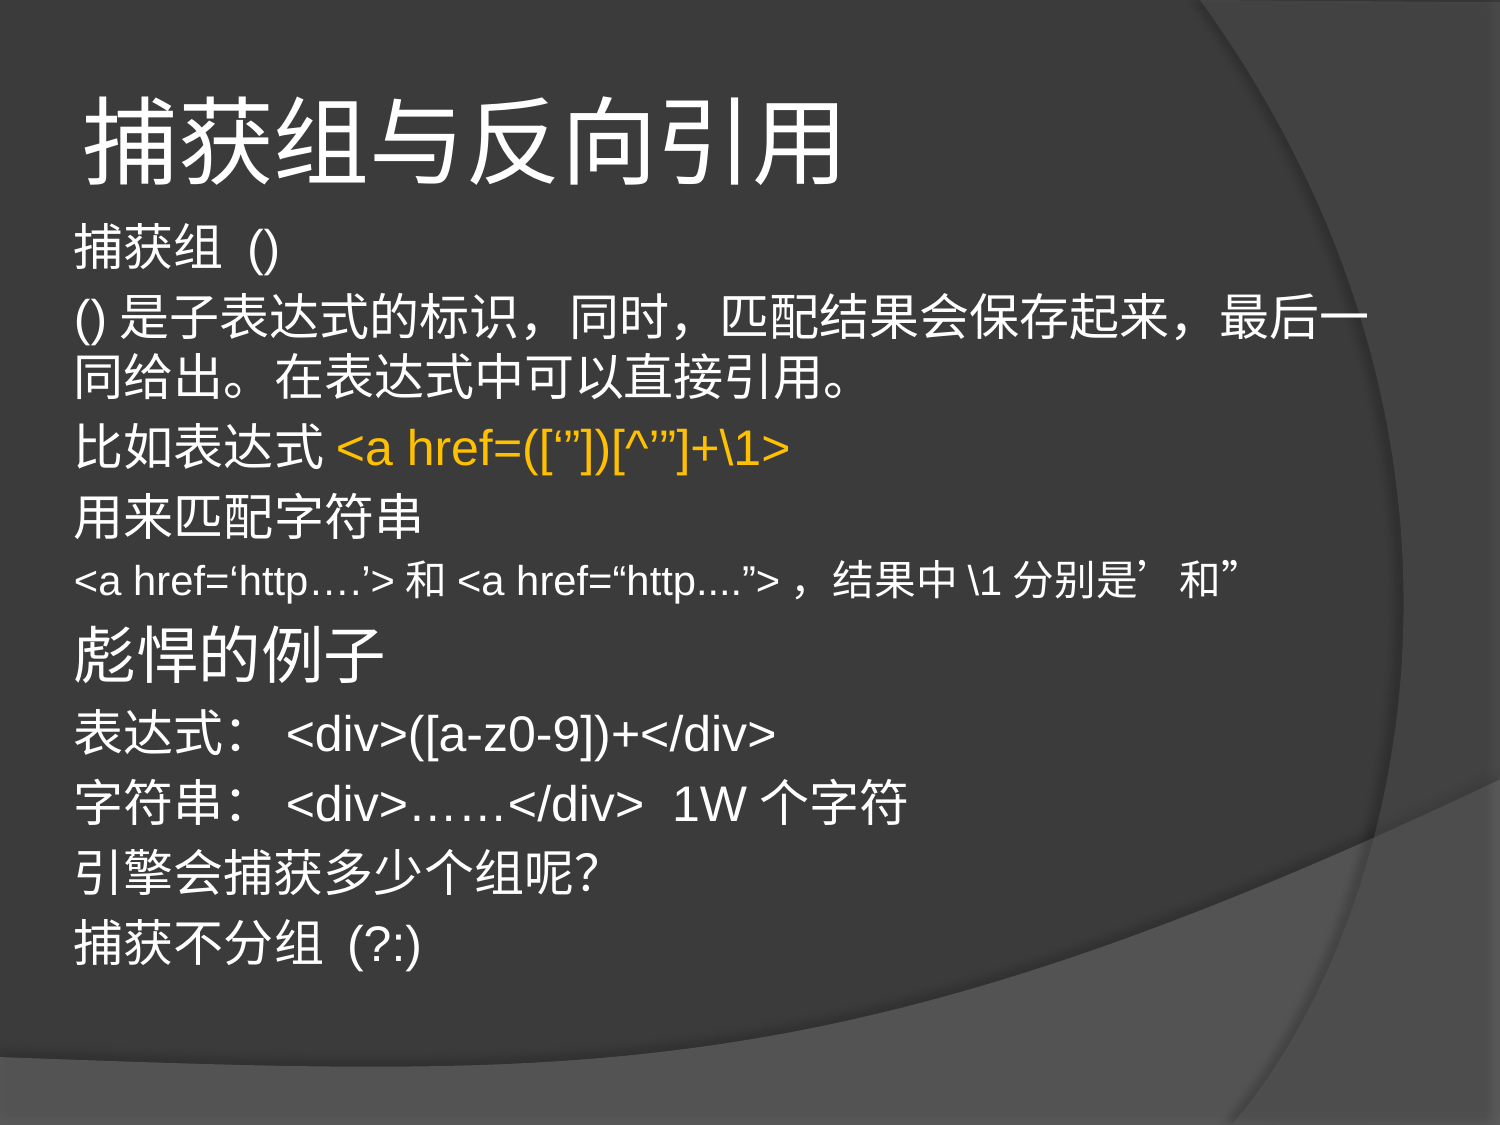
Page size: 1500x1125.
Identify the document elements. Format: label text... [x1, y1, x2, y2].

list 捕获组 () ()是子表达式的标识，同时，匹配结果会保存起来，最后一同给出。在表达式中可以直接引用。 比如表达式<a href=([‘”])[^’”]+\1> 用来匹配字符串 <a href=‘http….’>和<a href=“http....”>，结果中\1分别是’和” 彪悍的例子 表达式：<div>([a-z0-9])+</div> 字符串：<div>……</div> 1W个字符 引擎会捕获多少个组呢？ 捕获不分组 (?:) [53, 208, 1425, 1125]
title 捕获组与反向引用 [75, 45, 1300, 208]
